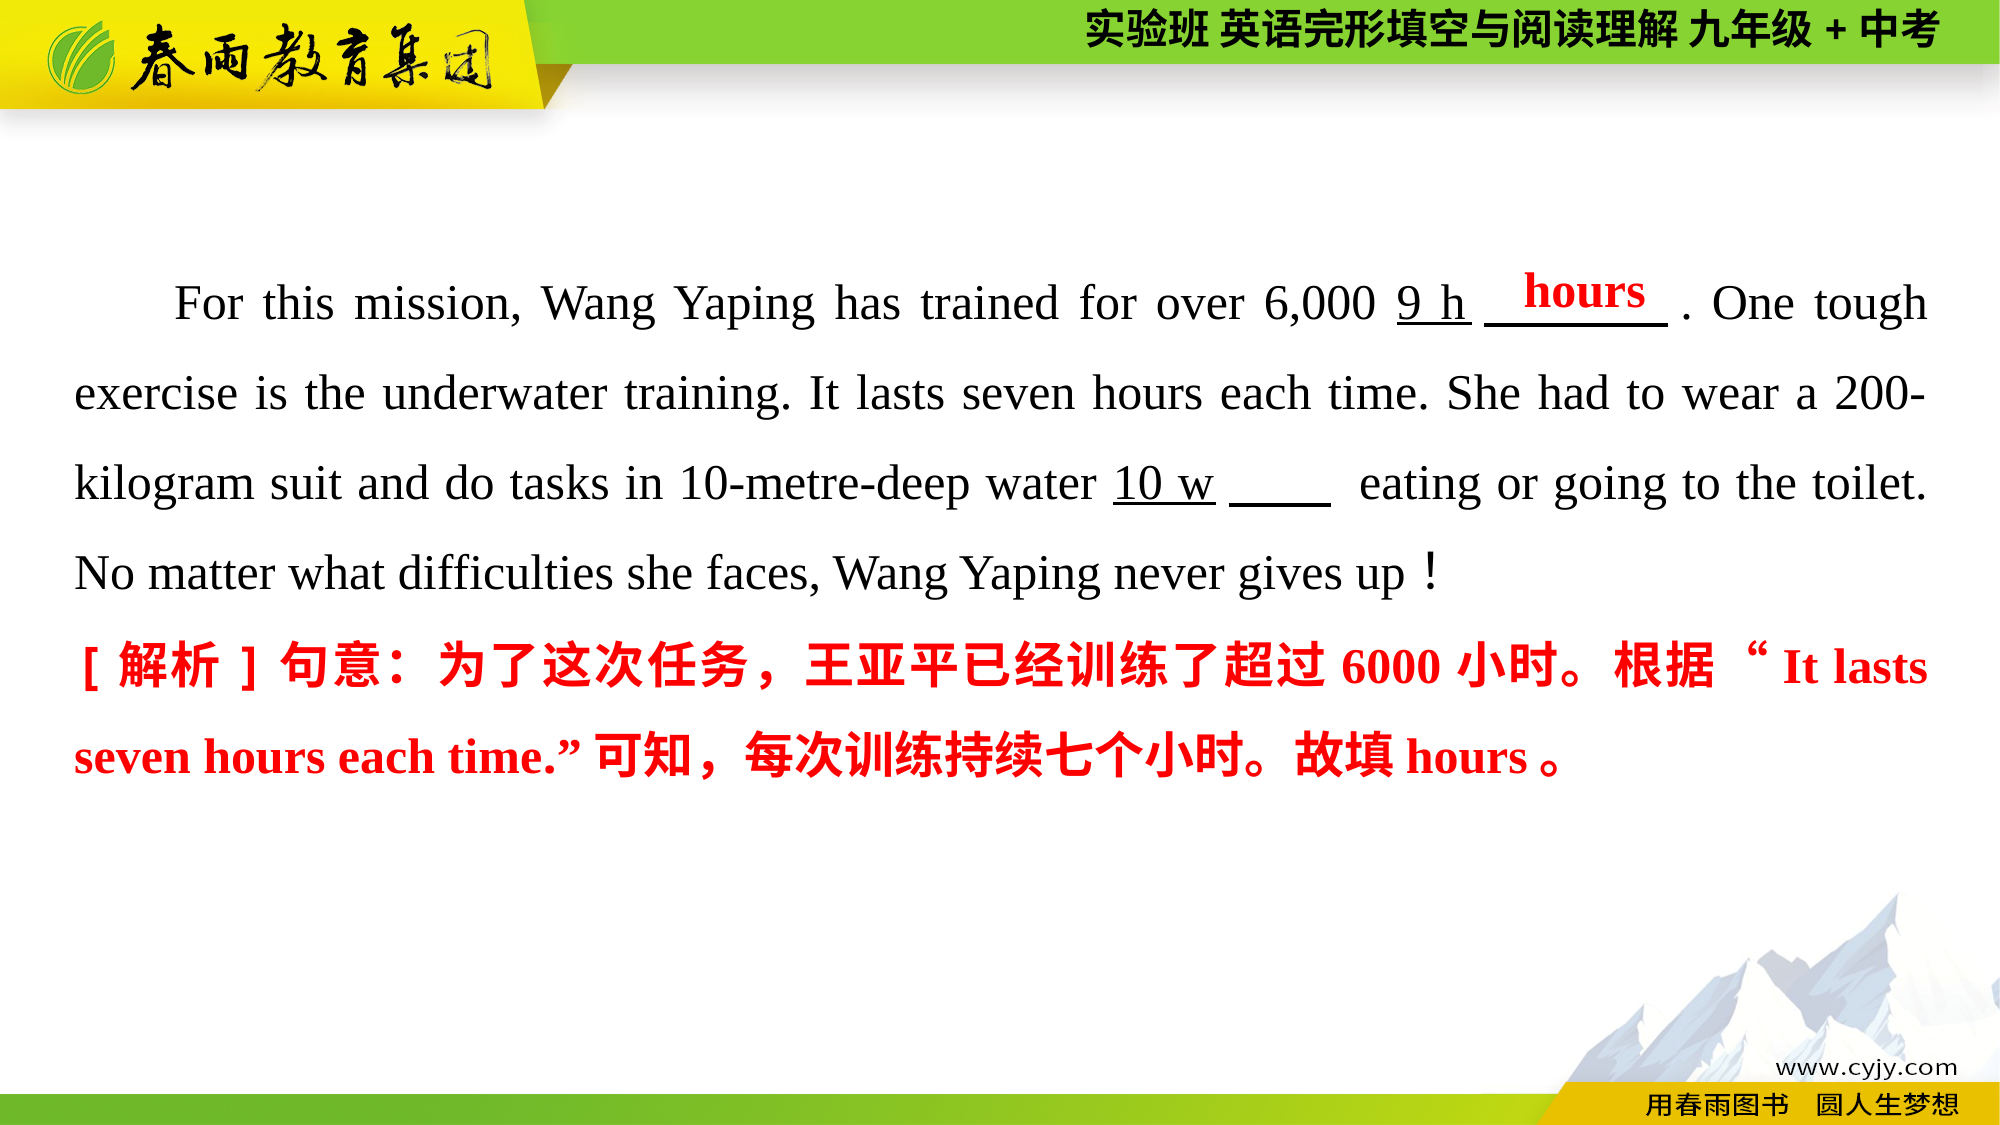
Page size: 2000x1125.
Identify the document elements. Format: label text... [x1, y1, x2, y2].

picture [0, 0, 2000, 1125]
list For this mission, Wang Yaping has trained for over 6,000 9 h . One tough exercise is the underwater training. It lasts seven hours each time. She had to wear a 200-kilogram suit and do tasks in 10-metre-deep water 10 w eating or going to the toilet. No matter what difficulties she faces, Wang Yaping never gives up！ [59, 231, 1944, 611]
text_box [解析]句意：为了这次任务，王亚平已经训练了超过6000小时。根据“It lasts seven hours each time.”可知，每次训练持续七个小时。故填hours。 [59, 611, 1944, 791]
text_box hours [1508, 250, 1661, 325]
